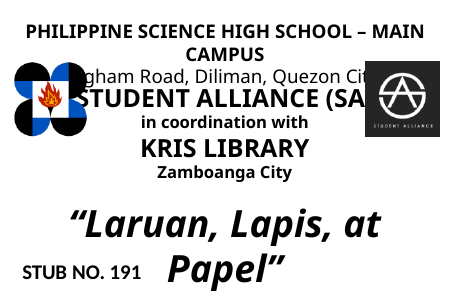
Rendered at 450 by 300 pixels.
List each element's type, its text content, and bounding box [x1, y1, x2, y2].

picture [12, 60, 88, 137]
text_box PHILIPPINE SCIENCE HIGH SCHOOL – MAIN CAMPUS Agham Road, Diliman, Quezon City [0, 12, 450, 74]
text_box STUDENT ALLIANCE (SA) in coordination with KRIS LIBRARY Zamboanga City [0, 74, 450, 190]
text_box “Laruan, Lapis, at Papel” [0, 192, 450, 298]
picture [364, 60, 441, 137]
text_box STUB NO. 191 [7, 251, 213, 292]
